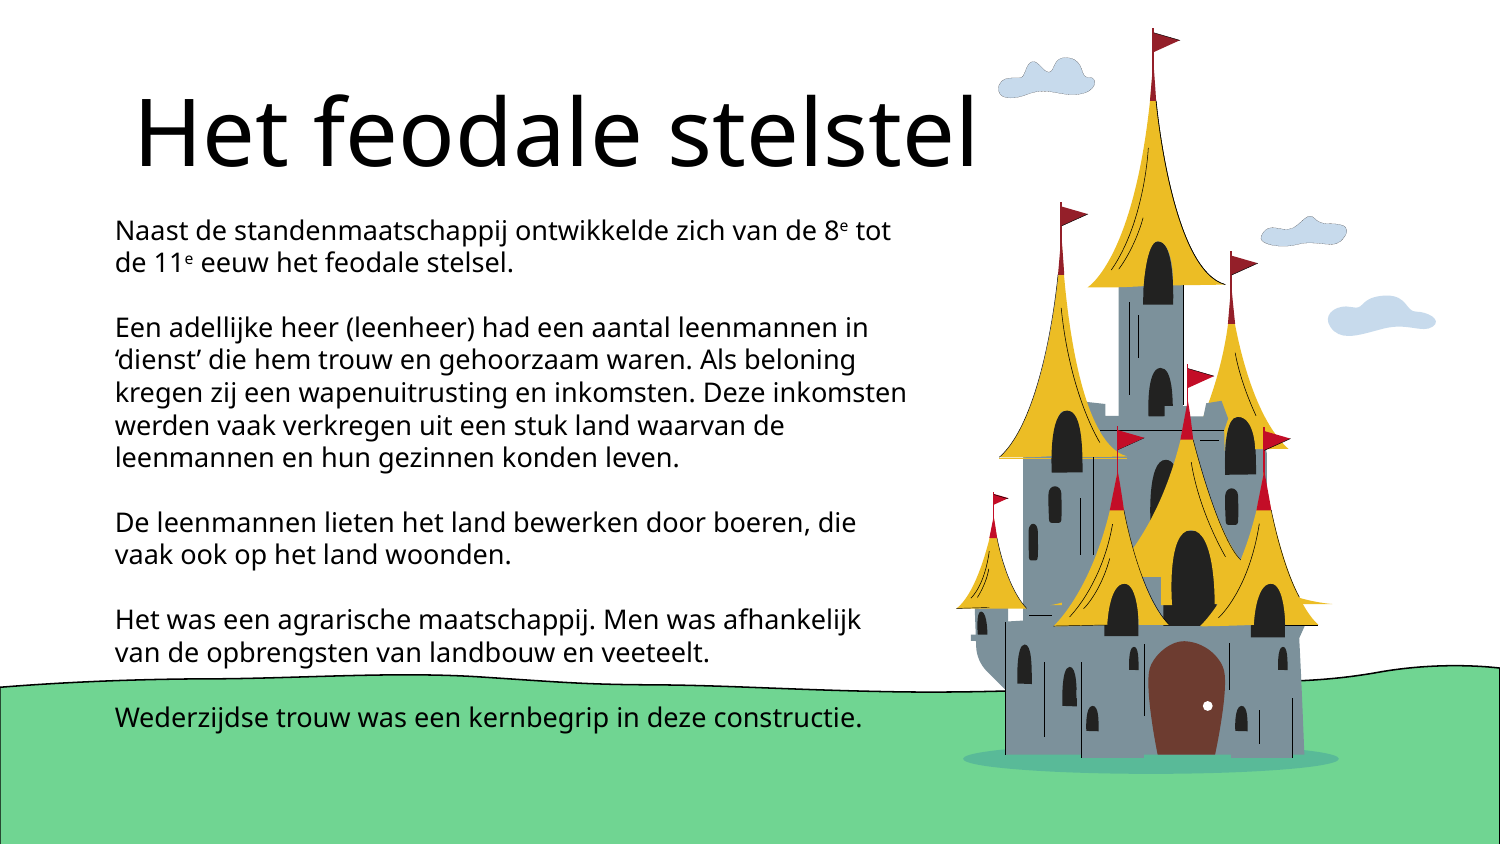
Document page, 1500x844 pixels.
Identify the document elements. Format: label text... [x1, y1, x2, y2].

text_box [913, 28, 1500, 816]
title Het feodale stelstel [118, 72, 908, 167]
text_box [0, 674, 1500, 844]
list Naast de standenmaatschappij ontwikkelde zich van de 8e tot de 11e eeuw het feodale stelsel. Een adellijke heer (leenheer) had een aantal leenmannen in ‘dienst’ die hem trouw en gehoorzaam waren. Als beloning kregen zij een wapenuitrusting en inkomsten. Deze inkomsten werden vaak verkregen uit een stuk land waarvan de leenmannen en hun gezinnen konden leven. De leenmannen lieten het land bewerken door boeren, die vaak ook op het land woonden. Het was een agrarische maatschappij. Men was afhankelijk van de opbrengsten van landbouw en veeteelt. Wederzijdse trouw was een kernbegrip in deze constructie. [99, 197, 908, 524]
